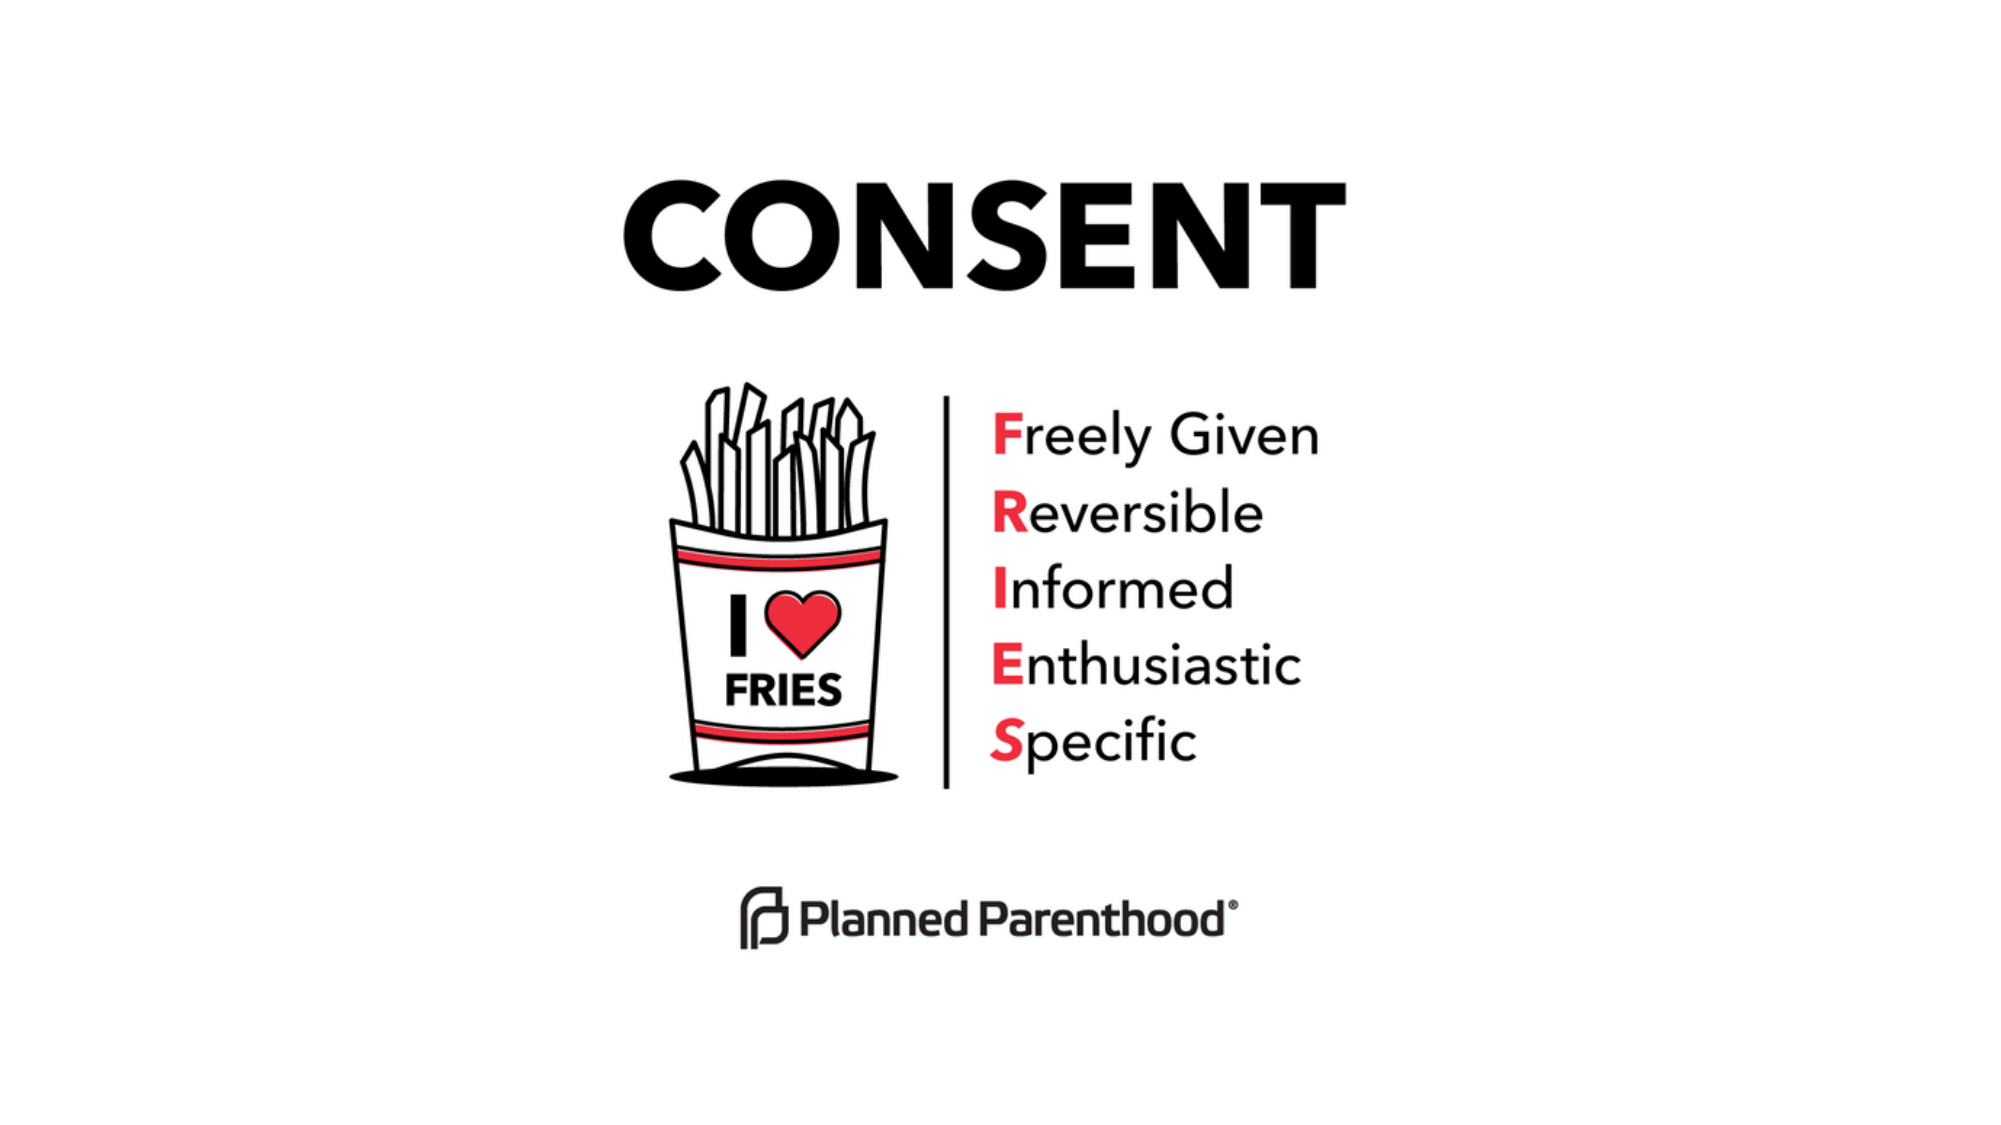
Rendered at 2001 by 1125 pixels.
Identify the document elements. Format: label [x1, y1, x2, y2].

list [516, 88, 1454, 1026]
